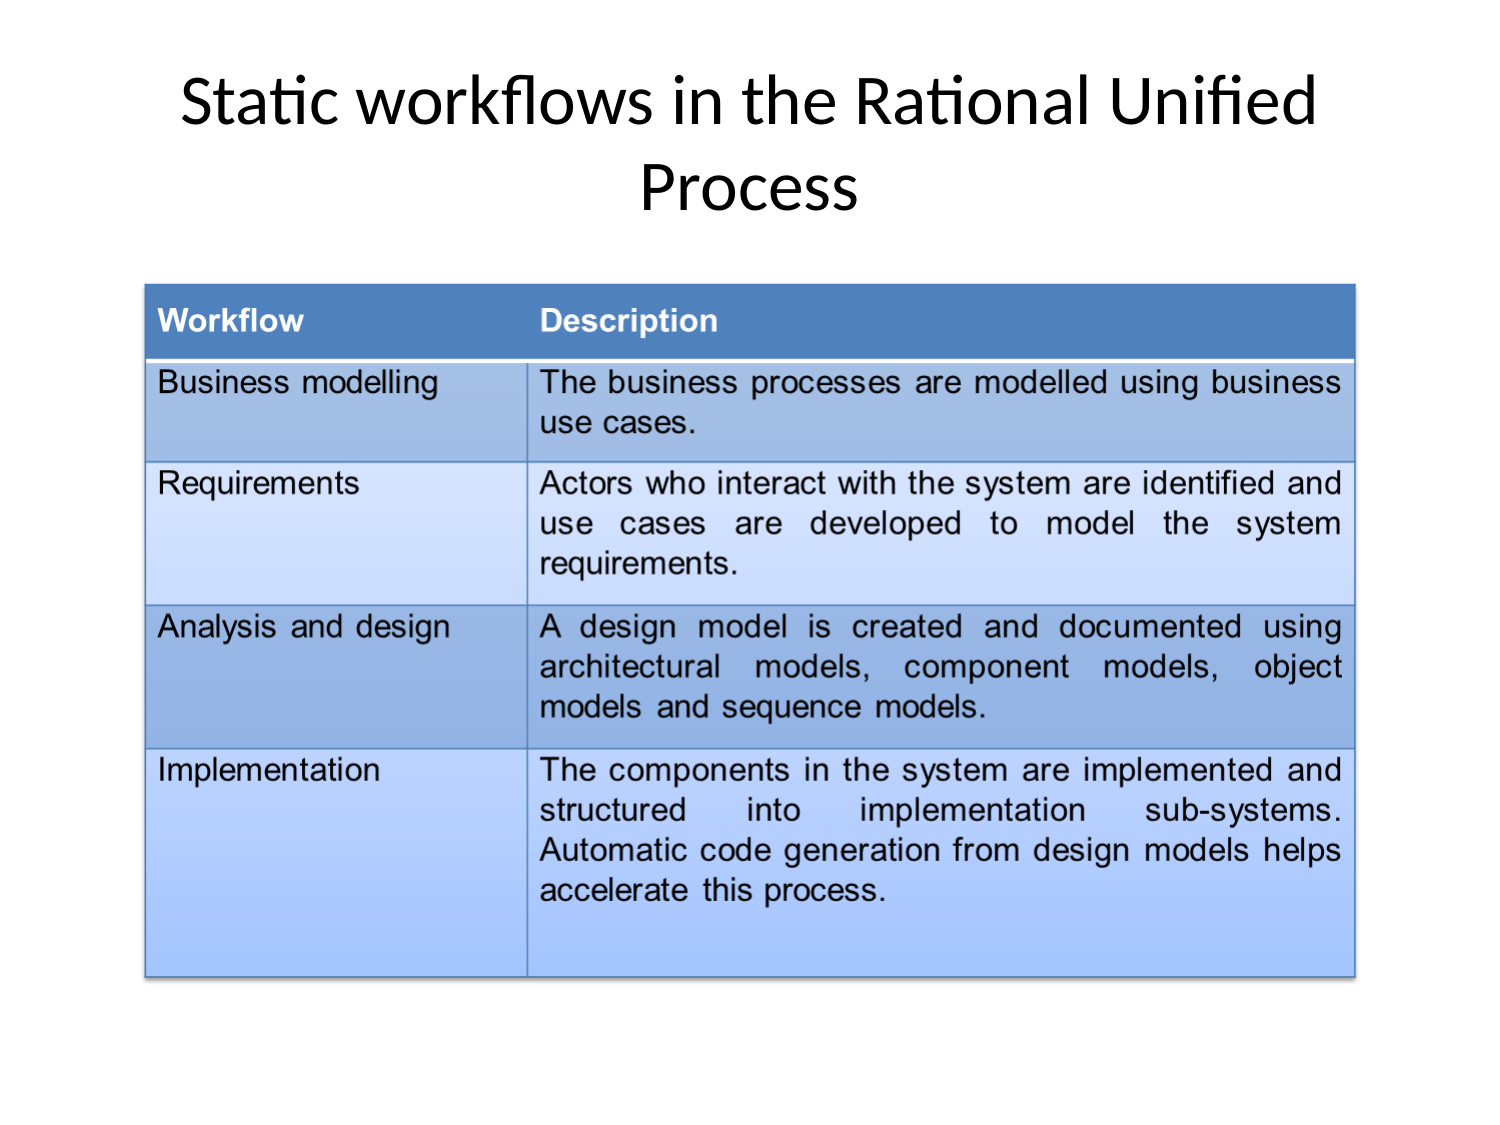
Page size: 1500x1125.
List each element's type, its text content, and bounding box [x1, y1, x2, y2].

title Static workflows in the Rational Unified Process [75, 45, 1425, 233]
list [138, 280, 1362, 987]
